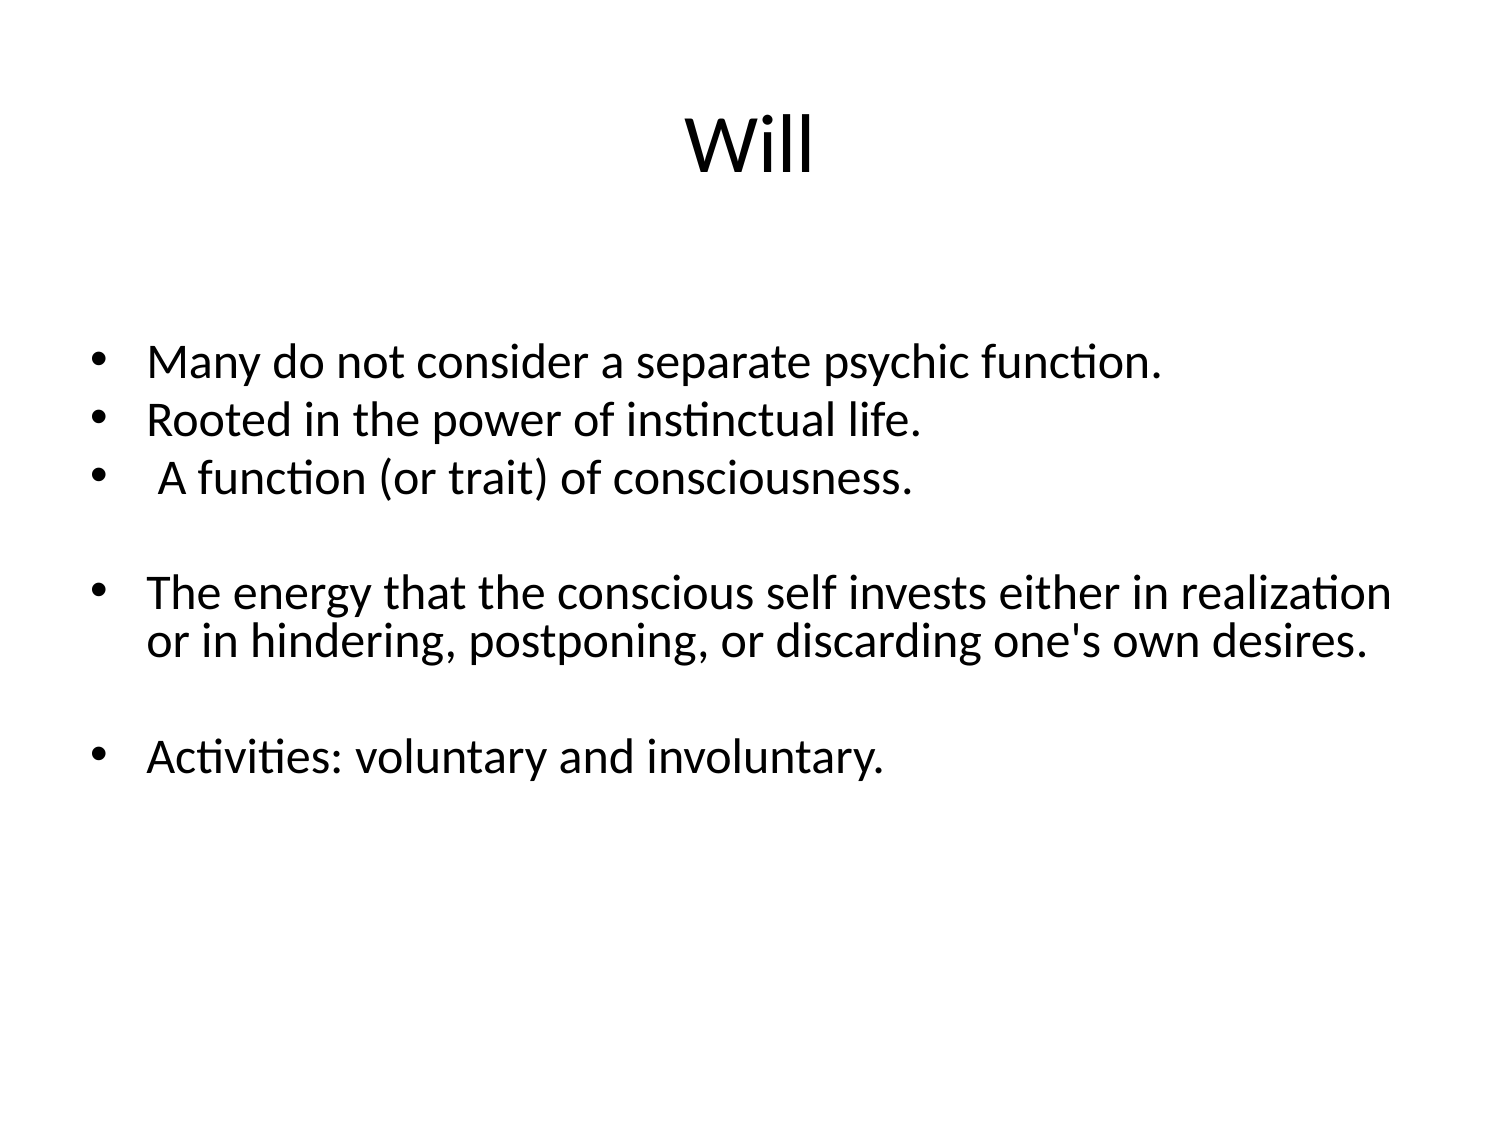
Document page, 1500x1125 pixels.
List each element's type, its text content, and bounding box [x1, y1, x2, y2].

title Will [75, 45, 1425, 233]
list Many do not consider a separate psychic function. Rooted in the power of instinctual life. A function (or trait) of consciousness. The energy that the conscious self invests either in realization or in hindering, postponing, or discarding one's own desires. Activities: voluntary and involuntary. [75, 262, 1425, 1005]
